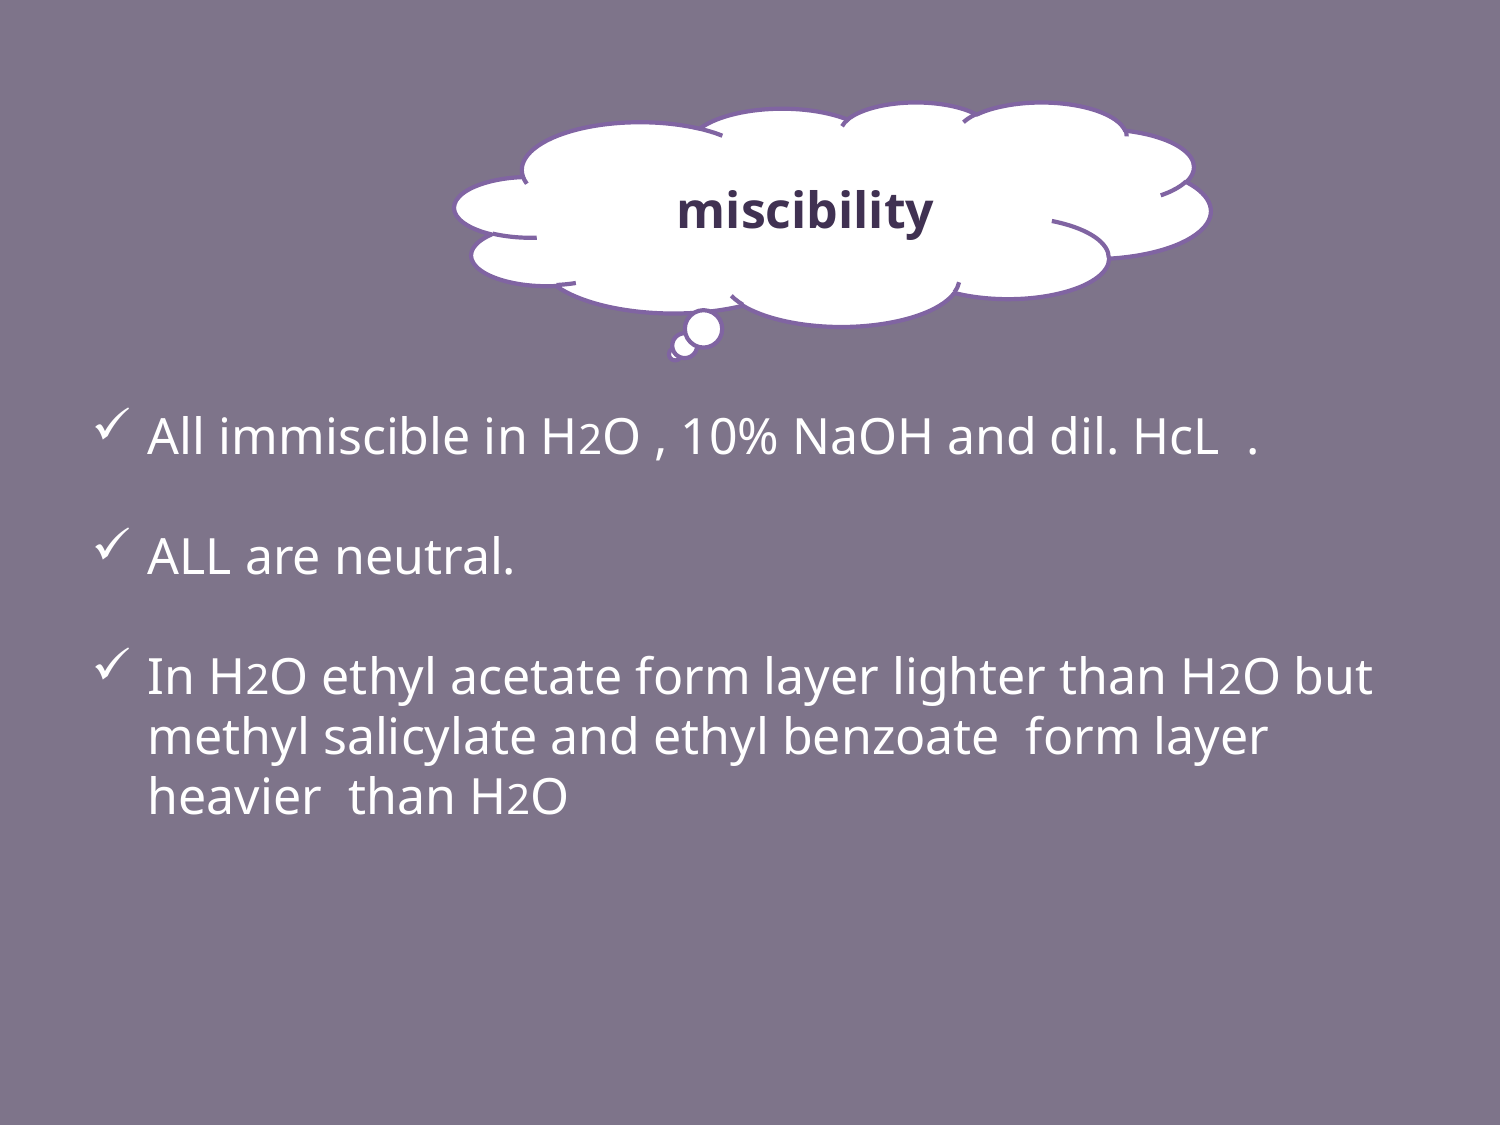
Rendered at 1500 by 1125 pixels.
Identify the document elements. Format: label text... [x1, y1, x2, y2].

text_box miscibility [451, 100, 1214, 363]
text_box All immiscible in H2O , 10% NaOH and dil. HcL . ALL are neutral. In H2O ethyl acetate form layer lighter than H2O but methyl salicylate and ethyl benzoate form layer heavier than H2O [76, 397, 1424, 832]
